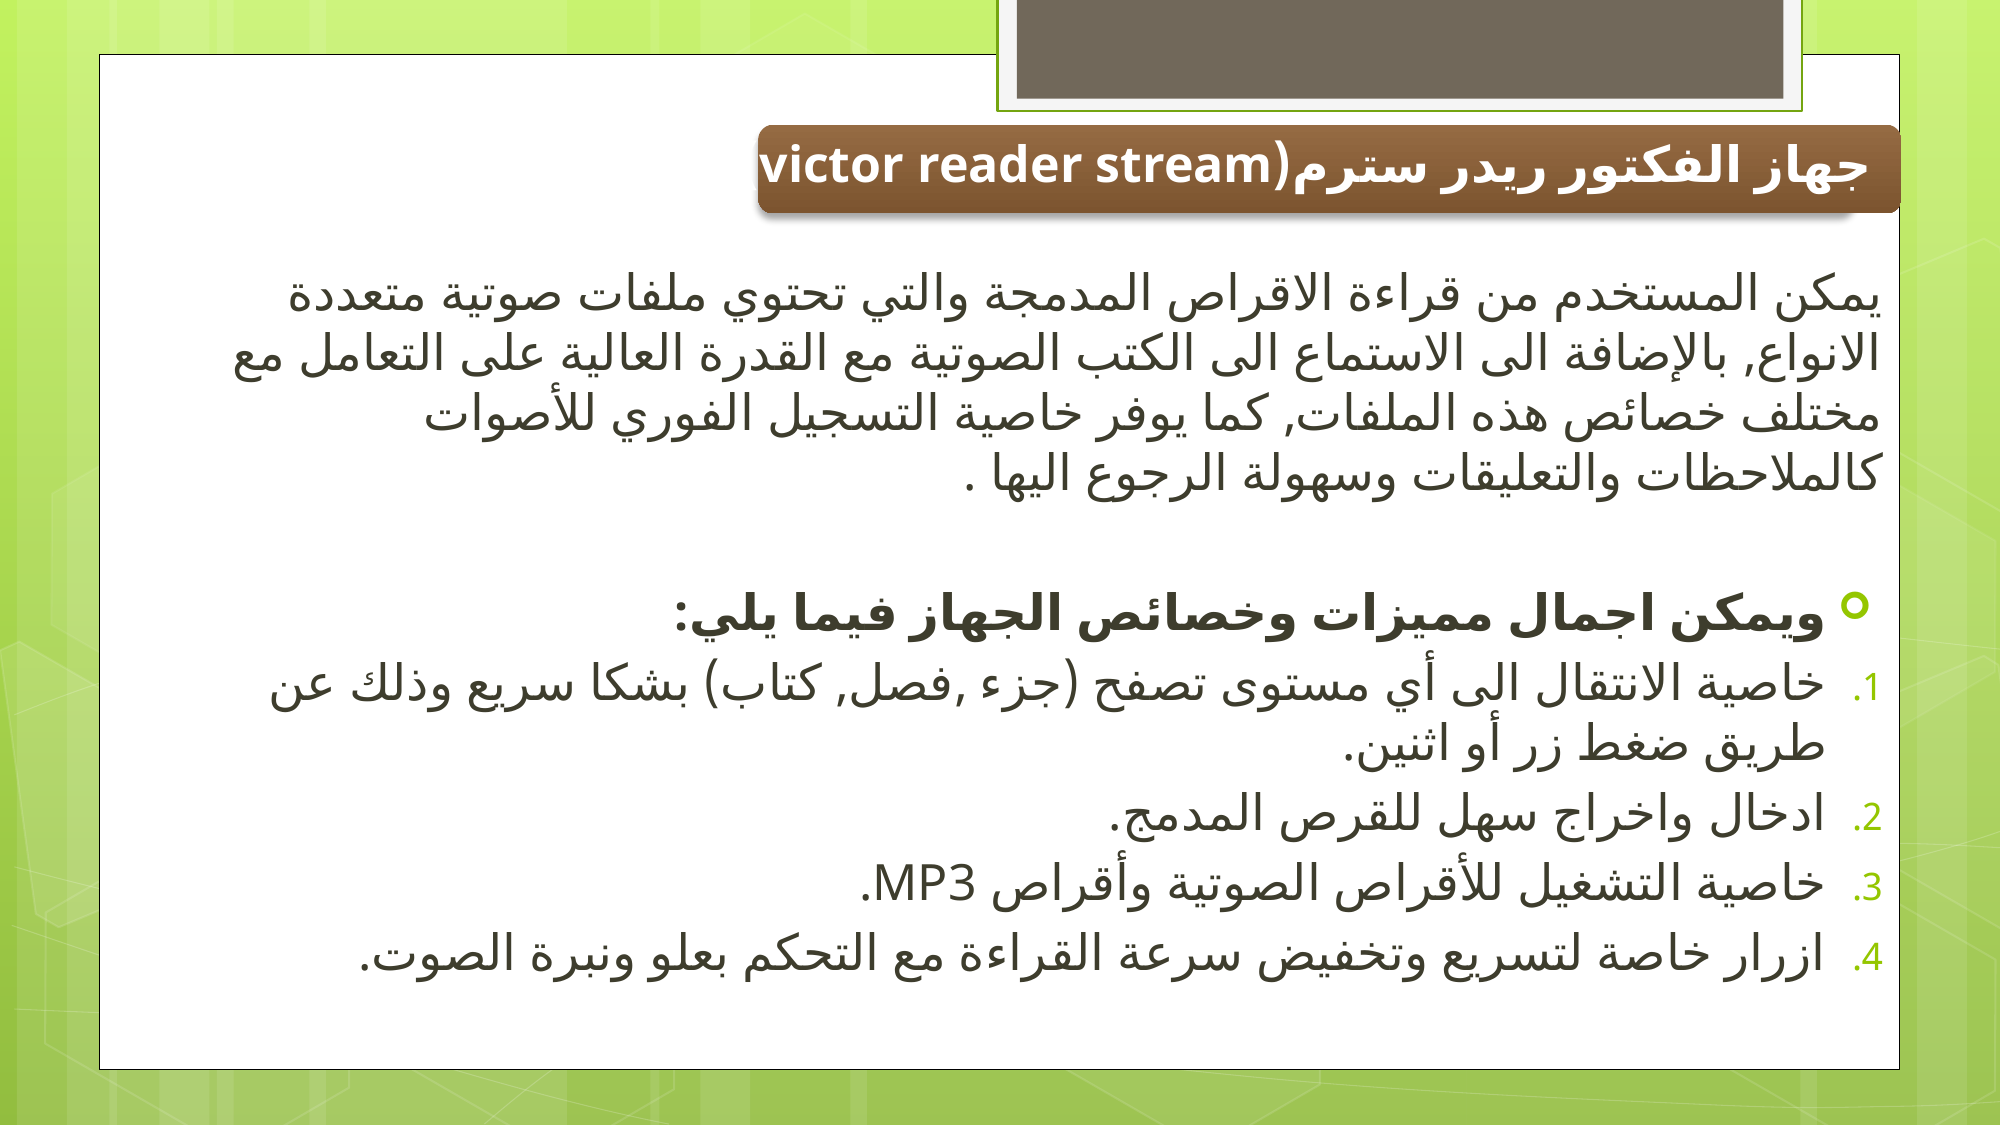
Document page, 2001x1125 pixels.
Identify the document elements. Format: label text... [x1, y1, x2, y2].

list جهاز الفكتور ريدر سترم(victor reader stream) يمكن المستخدم من قراءة الاقراص المدمجة والتي تحتوي ملفات صوتية متعددة الانواع, بالإضافة الى الاستماع الى الكتب الصوتية مع القدرة العالية على التعامل مع مختلف خصائص هذه الملفات, كما يوفر خاصية التسجيل الفوري للأصوات كالملاحظات والتعليقات وسهولة الرجوع اليها . ويمكن اجمال مميزات وخصائص الجهاز فيما يلي: خاصية الانتقال الى أي مستوى تصفح (جزء ,فصل, كتاب) بشكا سريع وذلك عن طريق ضغط زر أو اثنين. ادخال واخراج سهل للقرص المدمج. خاصية التشغيل للأقراص الصوتية وأقراص MP3. ازرار خاصة لتسريع وتخفيض سرعة القراءة مع التحكم بعلو ونبرة الصوت. [156, 124, 1899, 1059]
